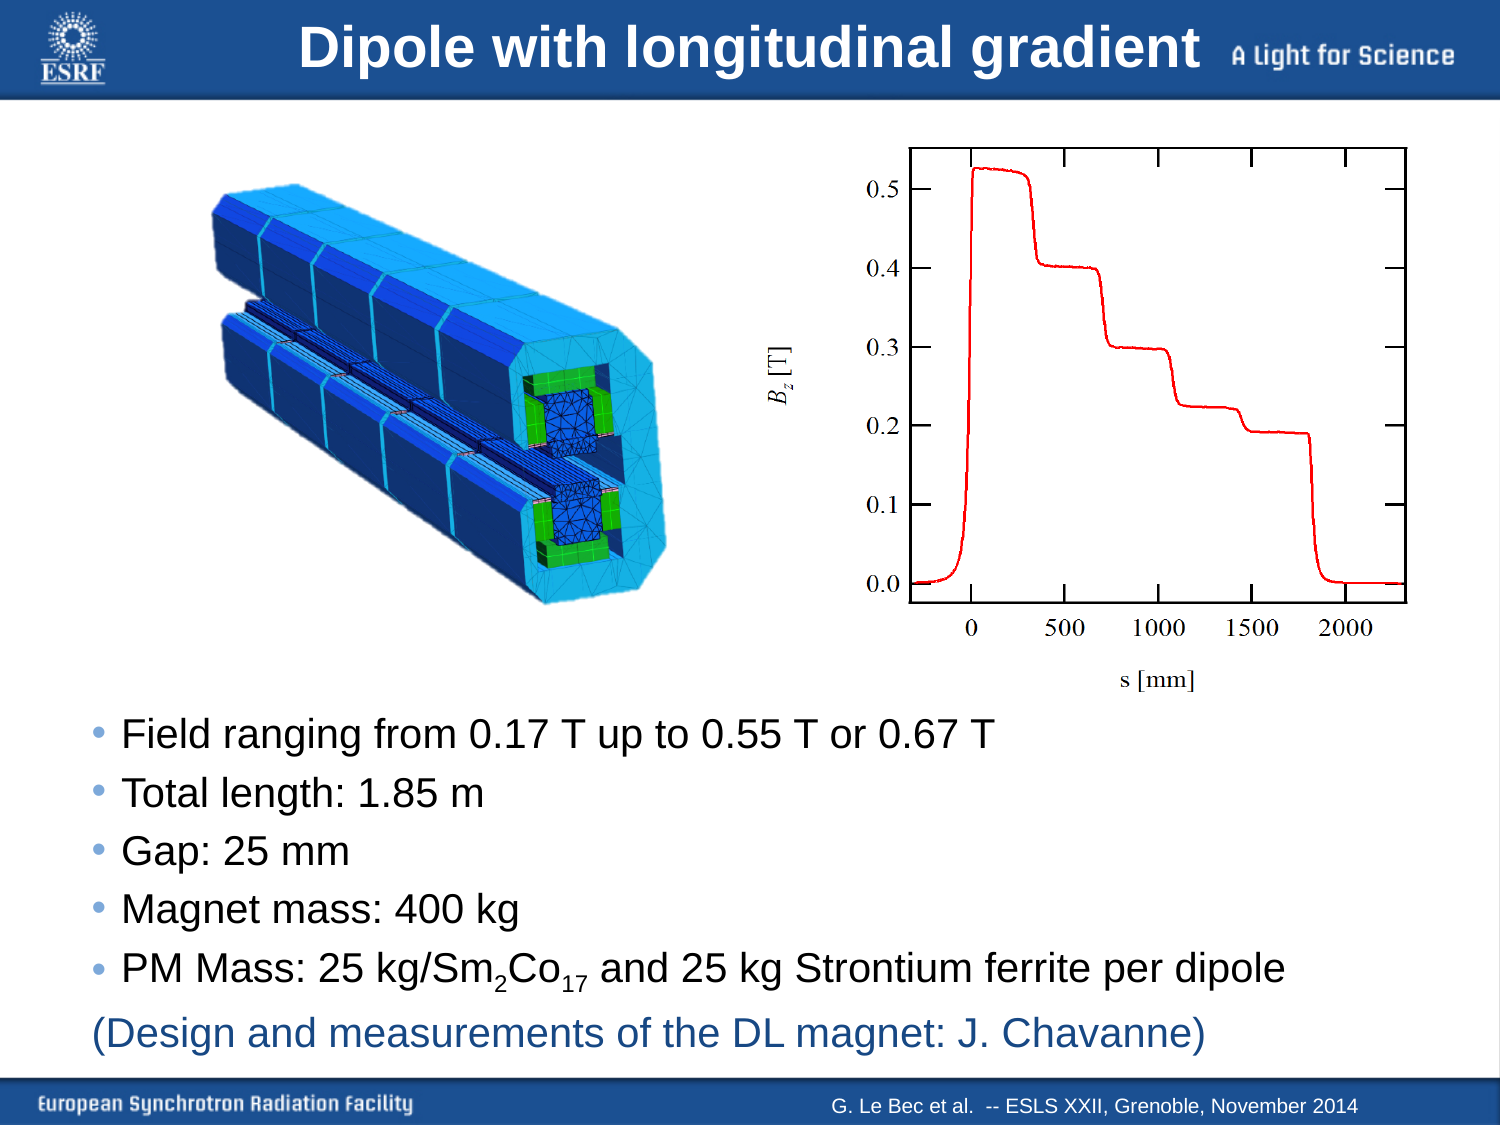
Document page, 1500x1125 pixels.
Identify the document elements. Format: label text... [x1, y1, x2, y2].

text_box Field ranging from 0.17 T up to 0.55 T or 0.67 T Total length: 1.85 m Gap: 25 mm Magnet mass: 400 kg PM Mass: 25 kg/Sm2Co17 and 25 kg Strontium ferrite per dipole (Design and measurements of the DL magnet: J. Chavanne) [76, 699, 1500, 1012]
title Dipole with longitudinal gradient [74, 0, 1426, 114]
footer G. Le Bec et al. -- ESLS XXII, Grenoble, November 2014 [689, 1084, 1374, 1123]
picture [0, 0, 1500, 1125]
